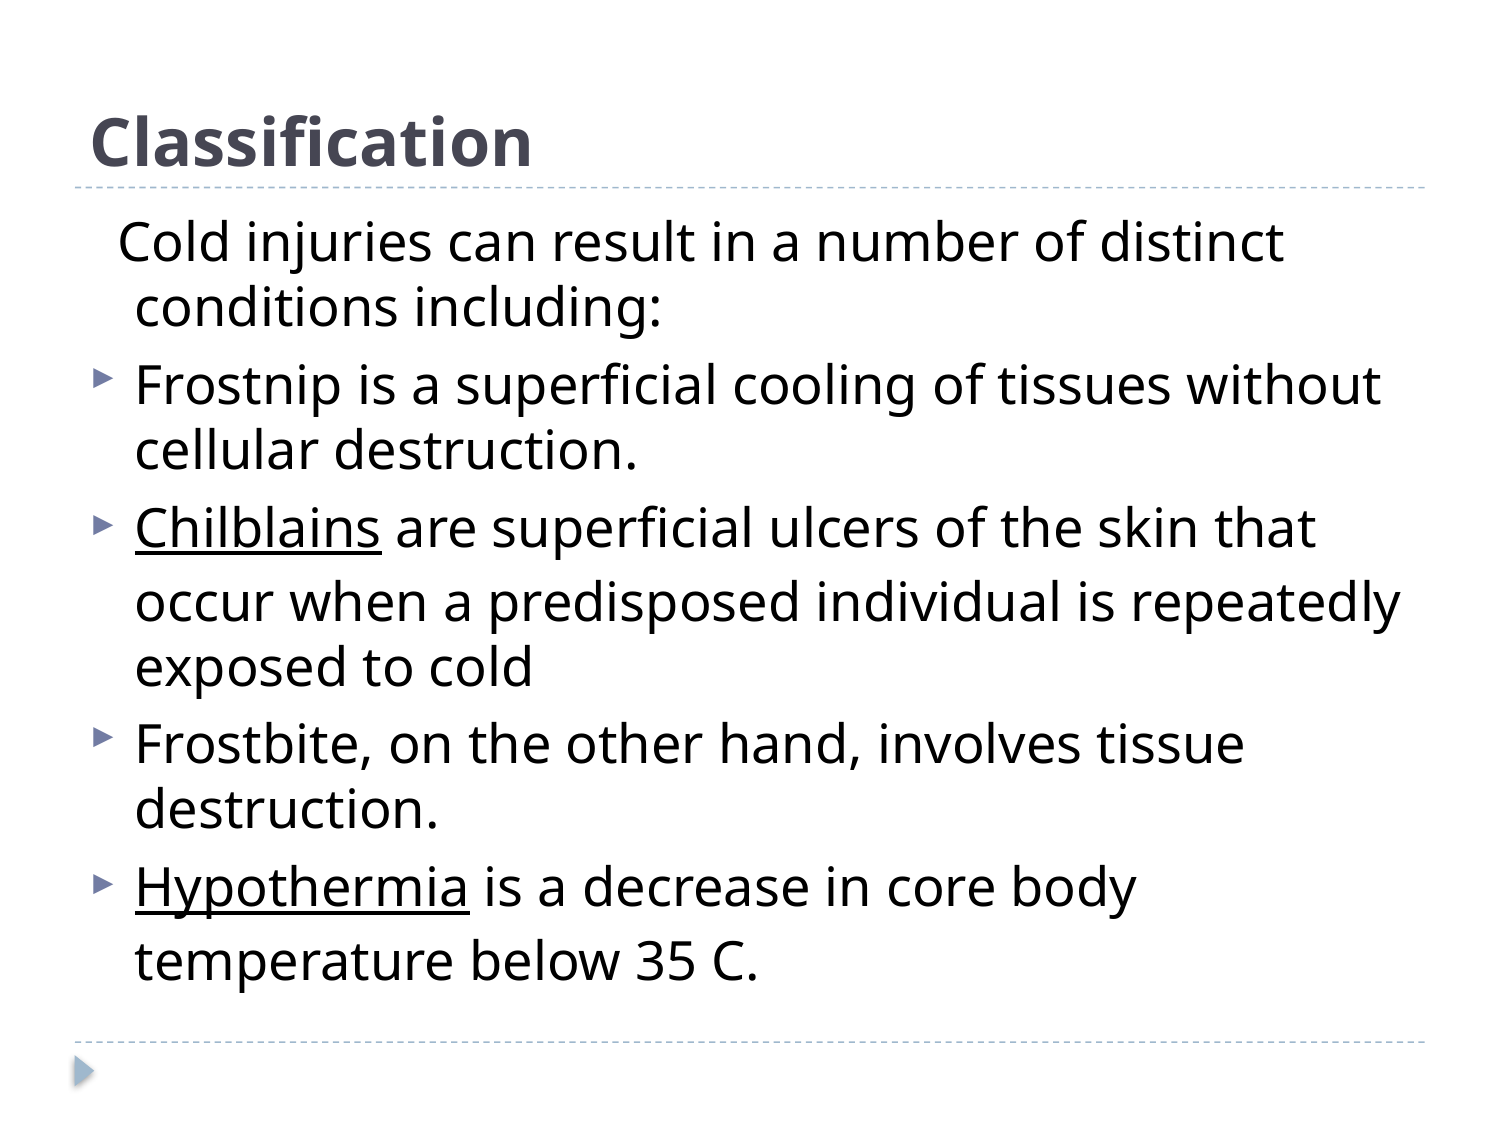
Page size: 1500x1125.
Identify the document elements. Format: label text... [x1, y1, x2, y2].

title Classification [75, 24, 1425, 188]
list Cold injuries can result in a number of distinct conditions including: Frostnip is a superficial cooling of tissues without cellular destruction. Chilblains are superficial ulcers of the skin that occur when a predisposed individual is repeatedly exposed to cold Frostbite, on the other hand, involves tissue destruction. Hypothermia is a decrease in core body temperature below 35 C. [75, 200, 1425, 1010]
